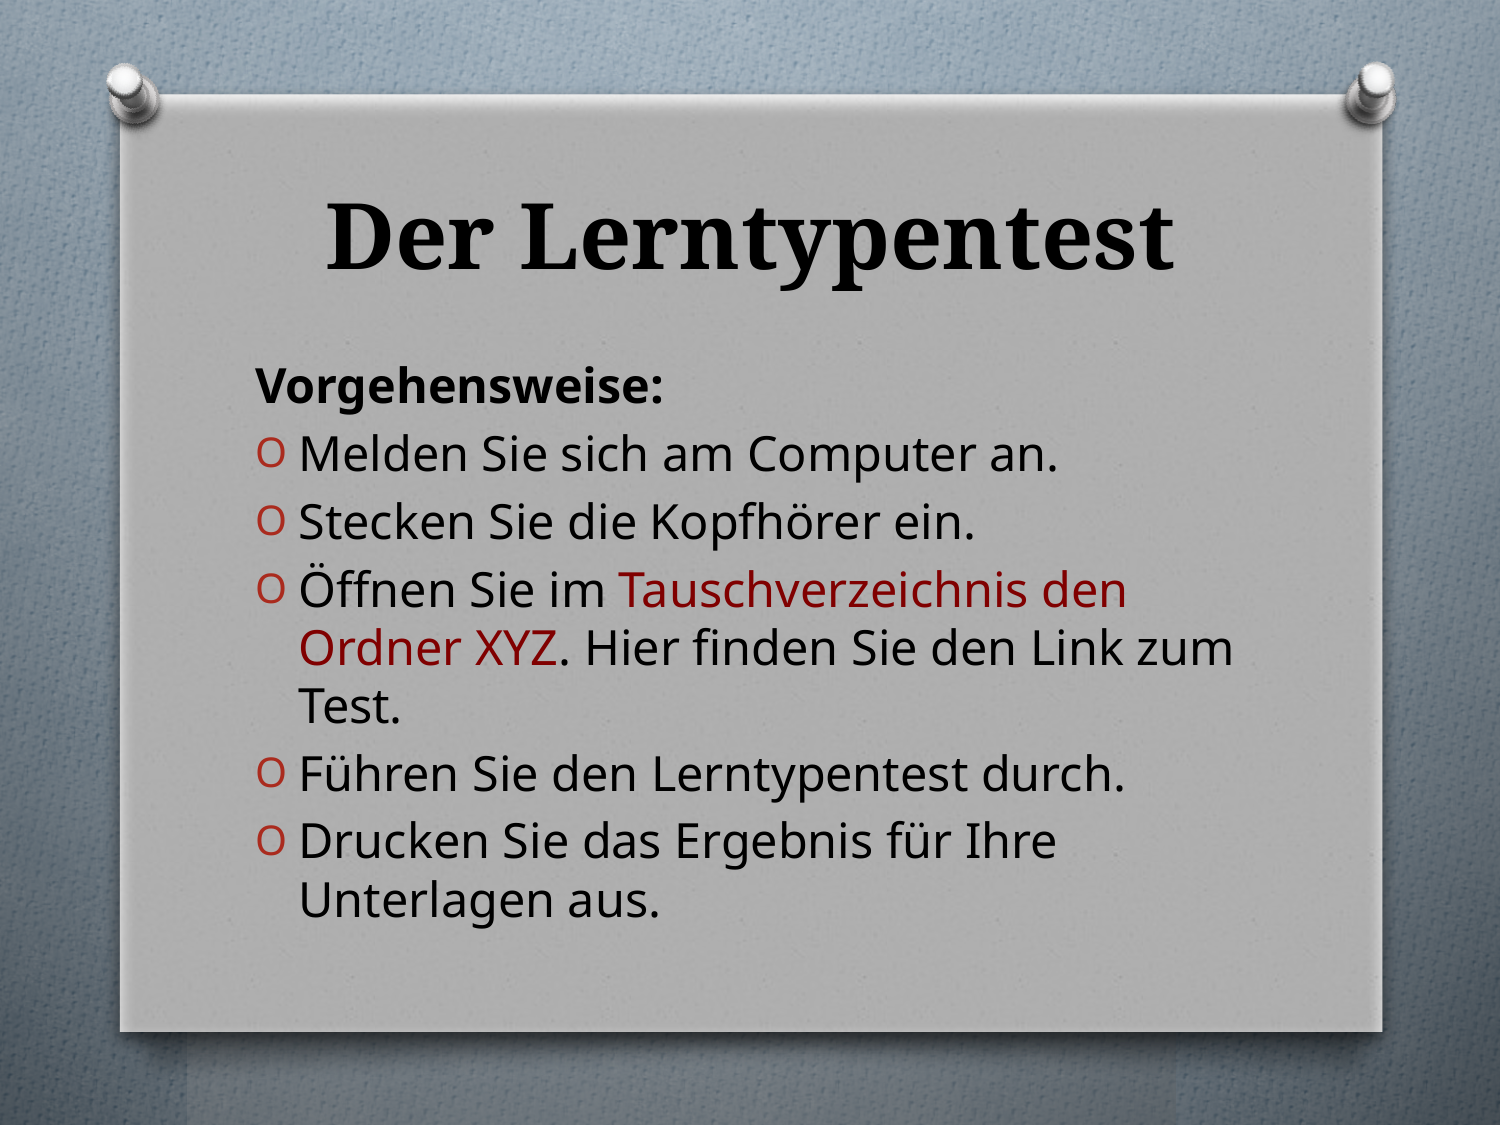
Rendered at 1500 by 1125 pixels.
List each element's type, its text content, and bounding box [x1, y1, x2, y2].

picture [1317, 35, 1439, 156]
title Der Lerntypentest [179, 134, 1323, 332]
picture [75, 29, 198, 153]
list Vorgehensweise: Melden Sie sich am Computer an. Stecken Sie die Kopfhörer ein. Öffnen Sie im Tauschverzeichnis den Ordner XYZ. Hier finden Sie den Link zum Test. Führen Sie den Lerntypentest durch. Drucken Sie das Ergebnis für Ihre Unterlagen aus. [240, 347, 1257, 939]
